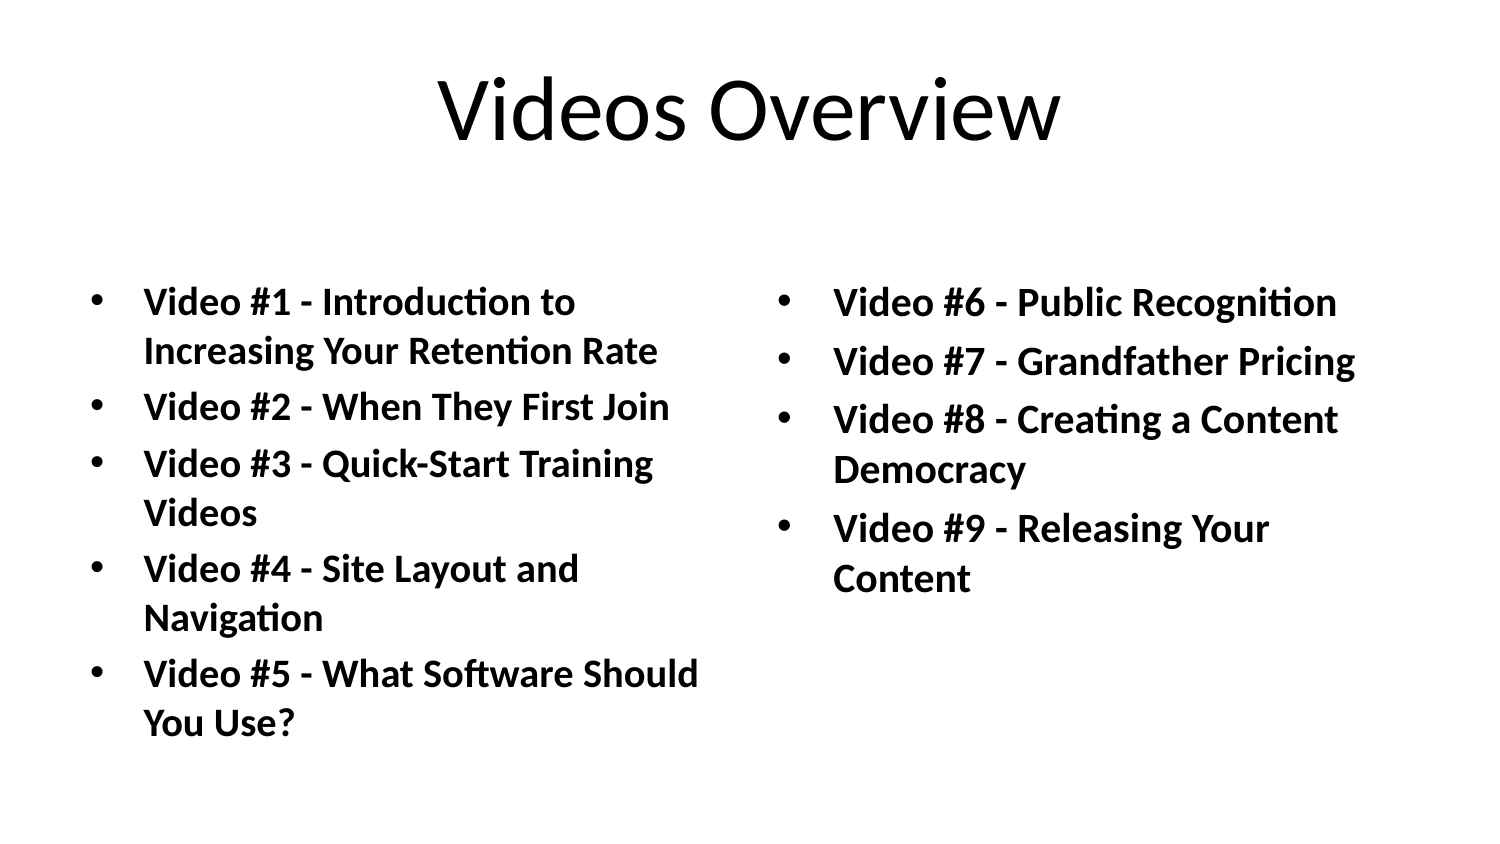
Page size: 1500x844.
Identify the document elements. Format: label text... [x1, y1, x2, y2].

title Videos Overview [75, 33, 1425, 175]
list Video #6 - Public Recognition Video #7 - Grandfather Pricing Video #8 - Creating a Content Democracy Video #9 - Releasing Your Content [761, 267, 1425, 754]
list Video #1 - Introduction to Increasing Your Retention Rate Video #2 - When They First Join Video #3 - Quick-Start Training Videos Video #4 - Site Layout and Navigation Video #5 - What Software Should You Use? [75, 267, 738, 754]
